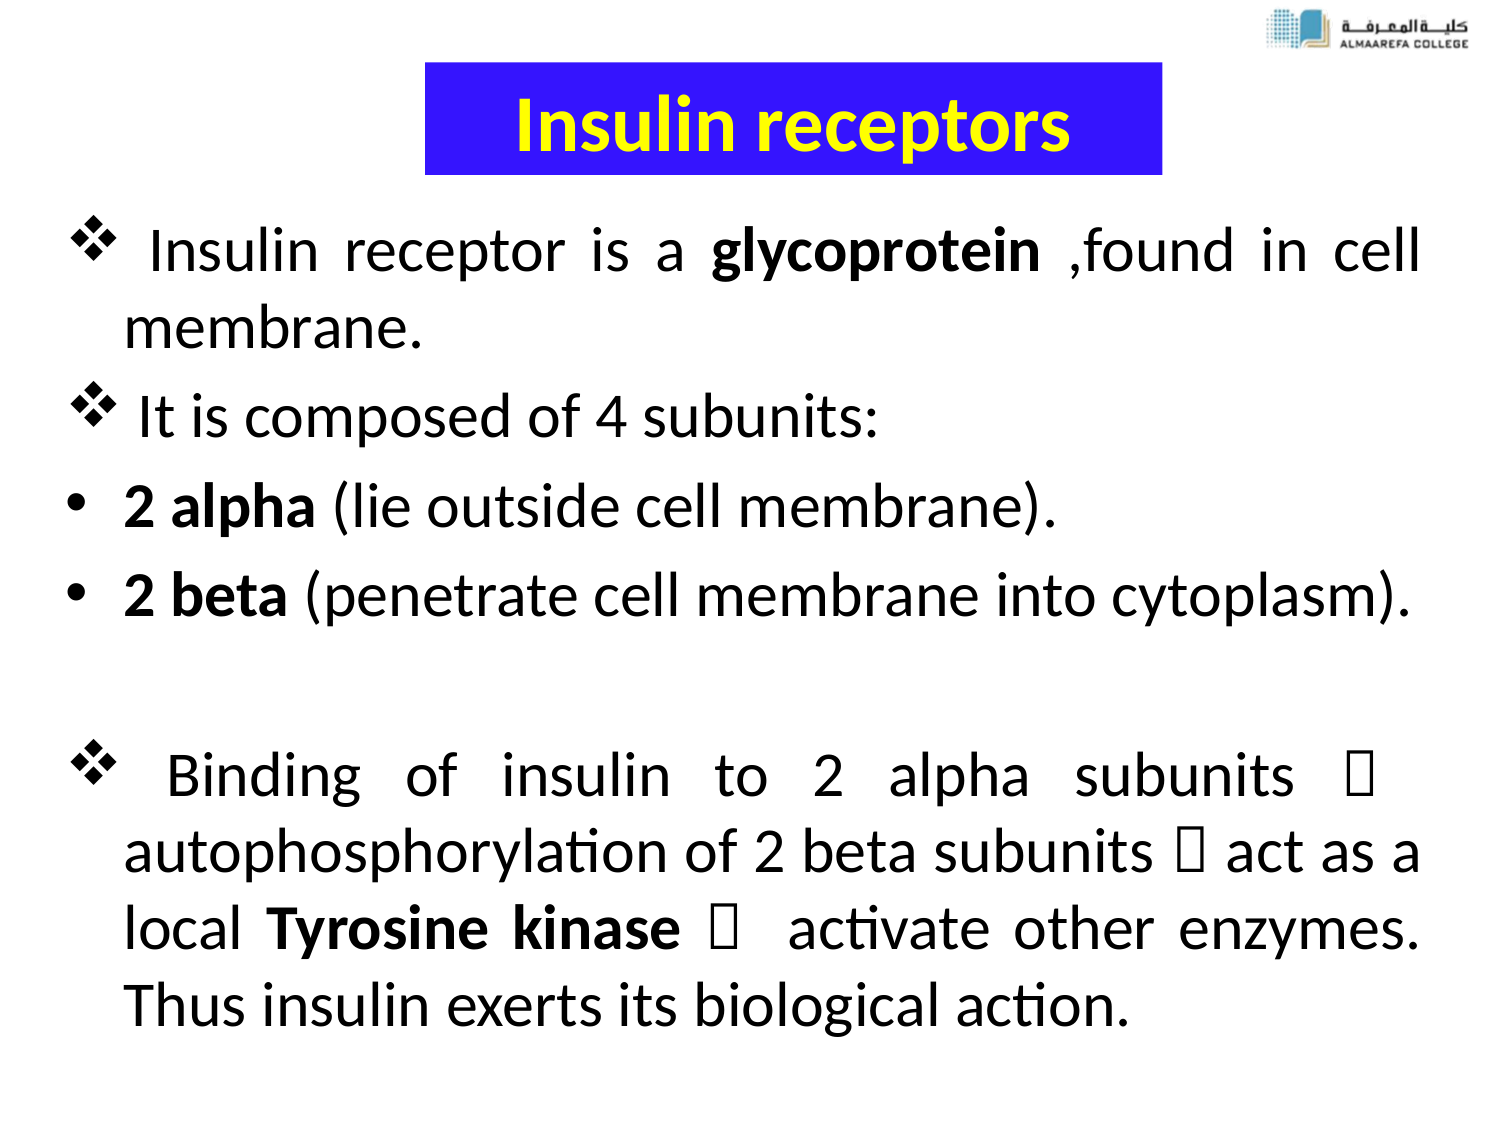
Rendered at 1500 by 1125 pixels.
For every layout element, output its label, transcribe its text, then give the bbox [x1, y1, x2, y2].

list Insulin receptor is a glycoprotein ,found in cell membrane. It is composed of 4 subunits: 2 alpha (lie outside cell membrane). 2 beta (penetrate cell membrane into cytoplasm). Binding of insulin to 2 alpha subunits  autophosphorylation of 2 beta subunits  act as a local Tyrosine kinase  activate other enzymes. Thus insulin exerts its biological action. [50, 200, 1438, 1075]
picture [1262, 0, 1473, 65]
title Insulin receptors [425, 62, 1163, 175]
